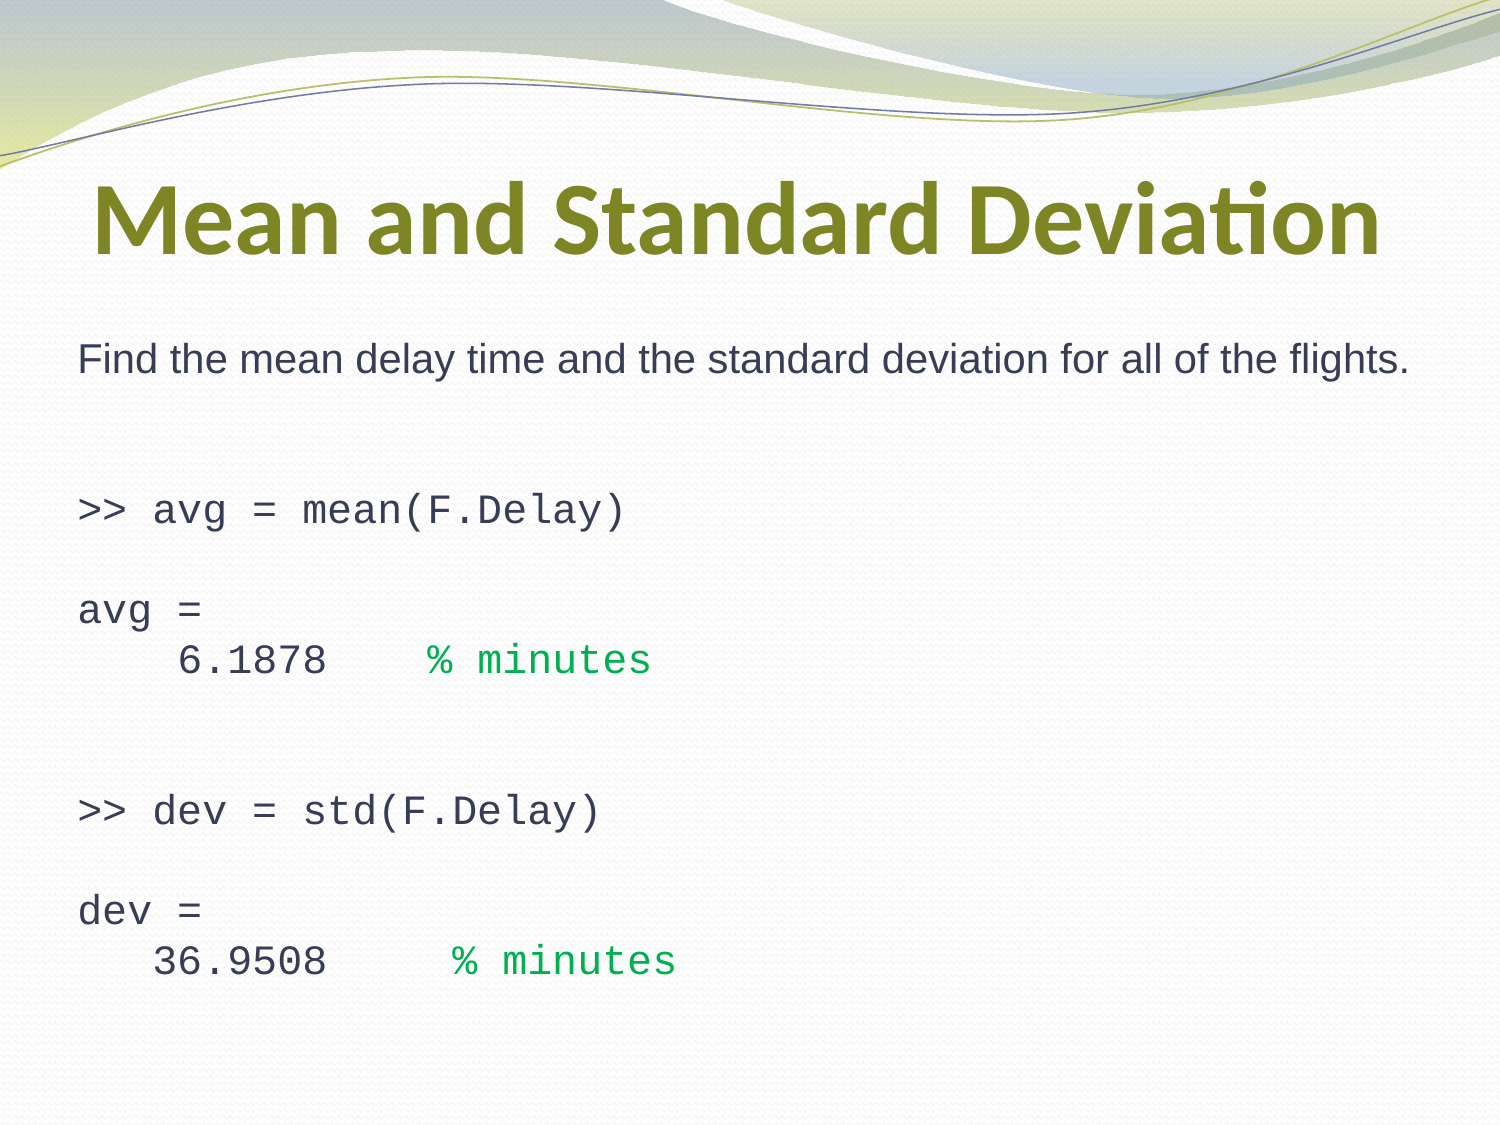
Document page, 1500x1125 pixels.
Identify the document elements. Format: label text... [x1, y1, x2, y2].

text_box >> avg = mean(F.Delay) avg = 6.1878 % minutes >> dev = std(F.Delay) dev = 36.9508 % minutes [62, 474, 1446, 1090]
text_box Find the mean delay time and the standard deviation for all of the flights. [62, 324, 1446, 390]
title Mean and Standard Deviation [0, 87, 1475, 275]
